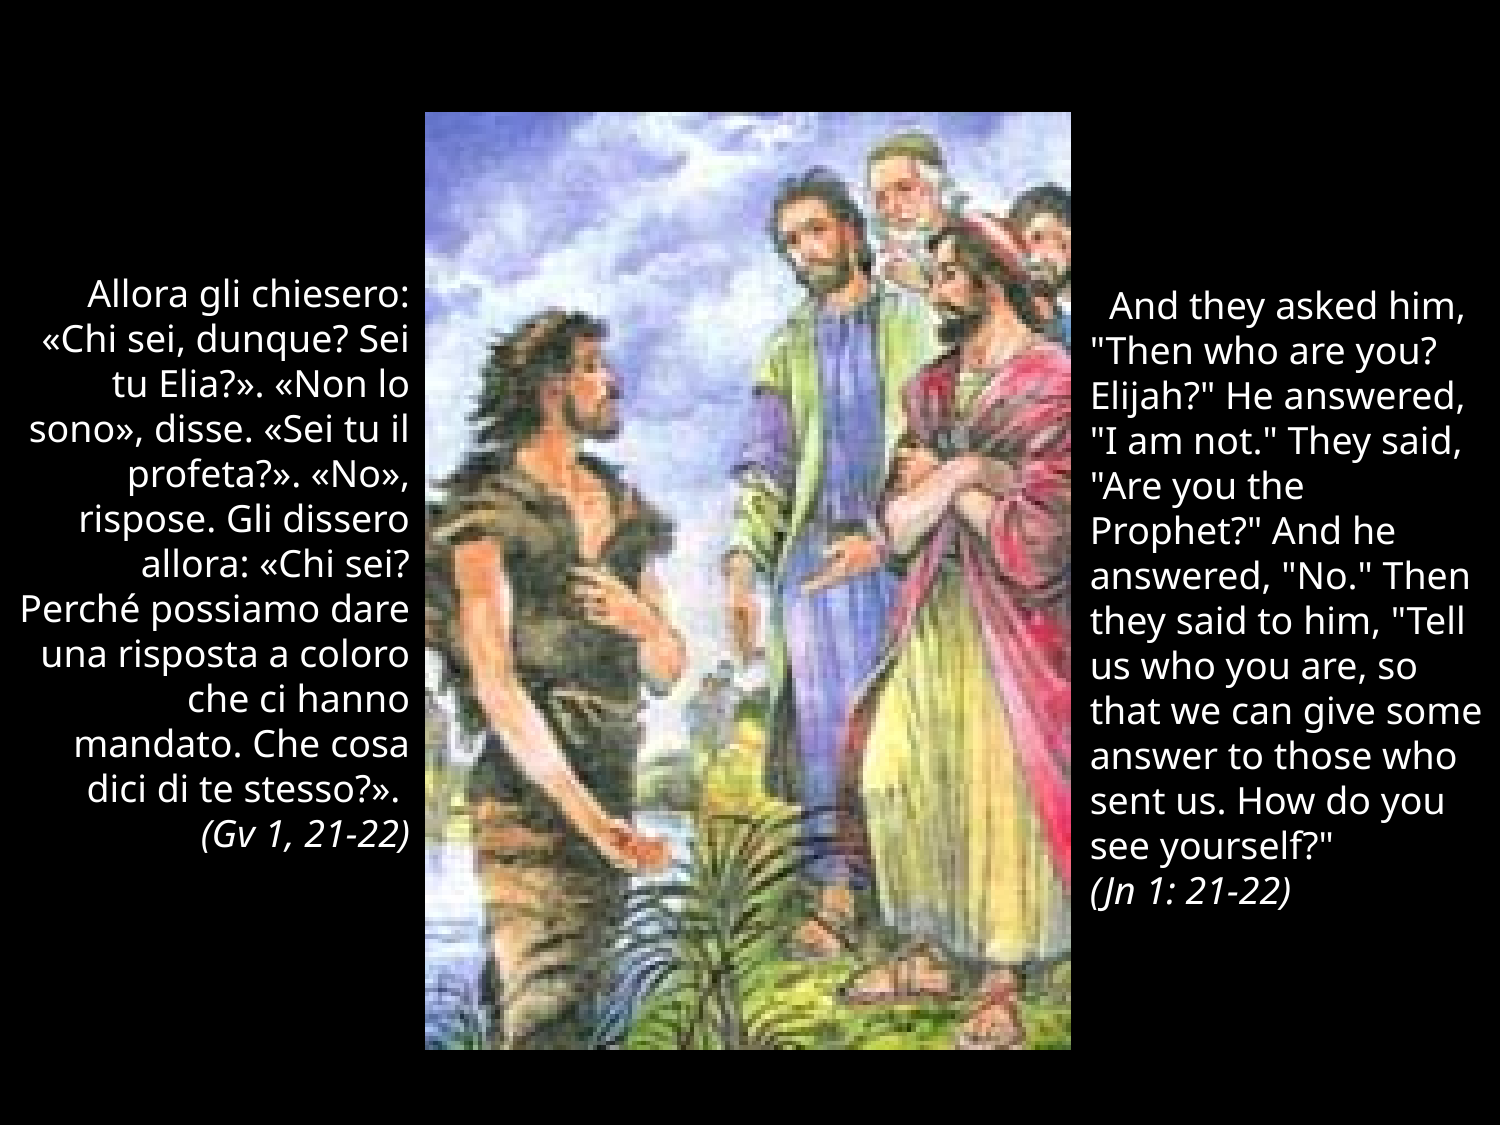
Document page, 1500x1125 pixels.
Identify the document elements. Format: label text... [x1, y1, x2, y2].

text_box And they asked him, "Then who are you? Elijah?" He answered, "I am not." They said, "Are you the Prophet?" And he answered, "No." Then they said to him, "Tell us who you are, so that we can give some answer to those who sent us. How do you see yourself?" (Jn 1: 21-22) [1074, 274, 1500, 920]
picture [424, 112, 1071, 1050]
text_box Allora gli chiesero: «Chi sei, dunque? Sei tu Elia?». «Non lo sono», disse. «Sei tu il profeta?». «No», rispose. Gli dissero allora: «Chi sei? Perché possiamo dare una risposta a coloro che ci hanno mandato. Che cosa dici di te stesso?». (Gv 1, 21-22) [0, 262, 424, 863]
